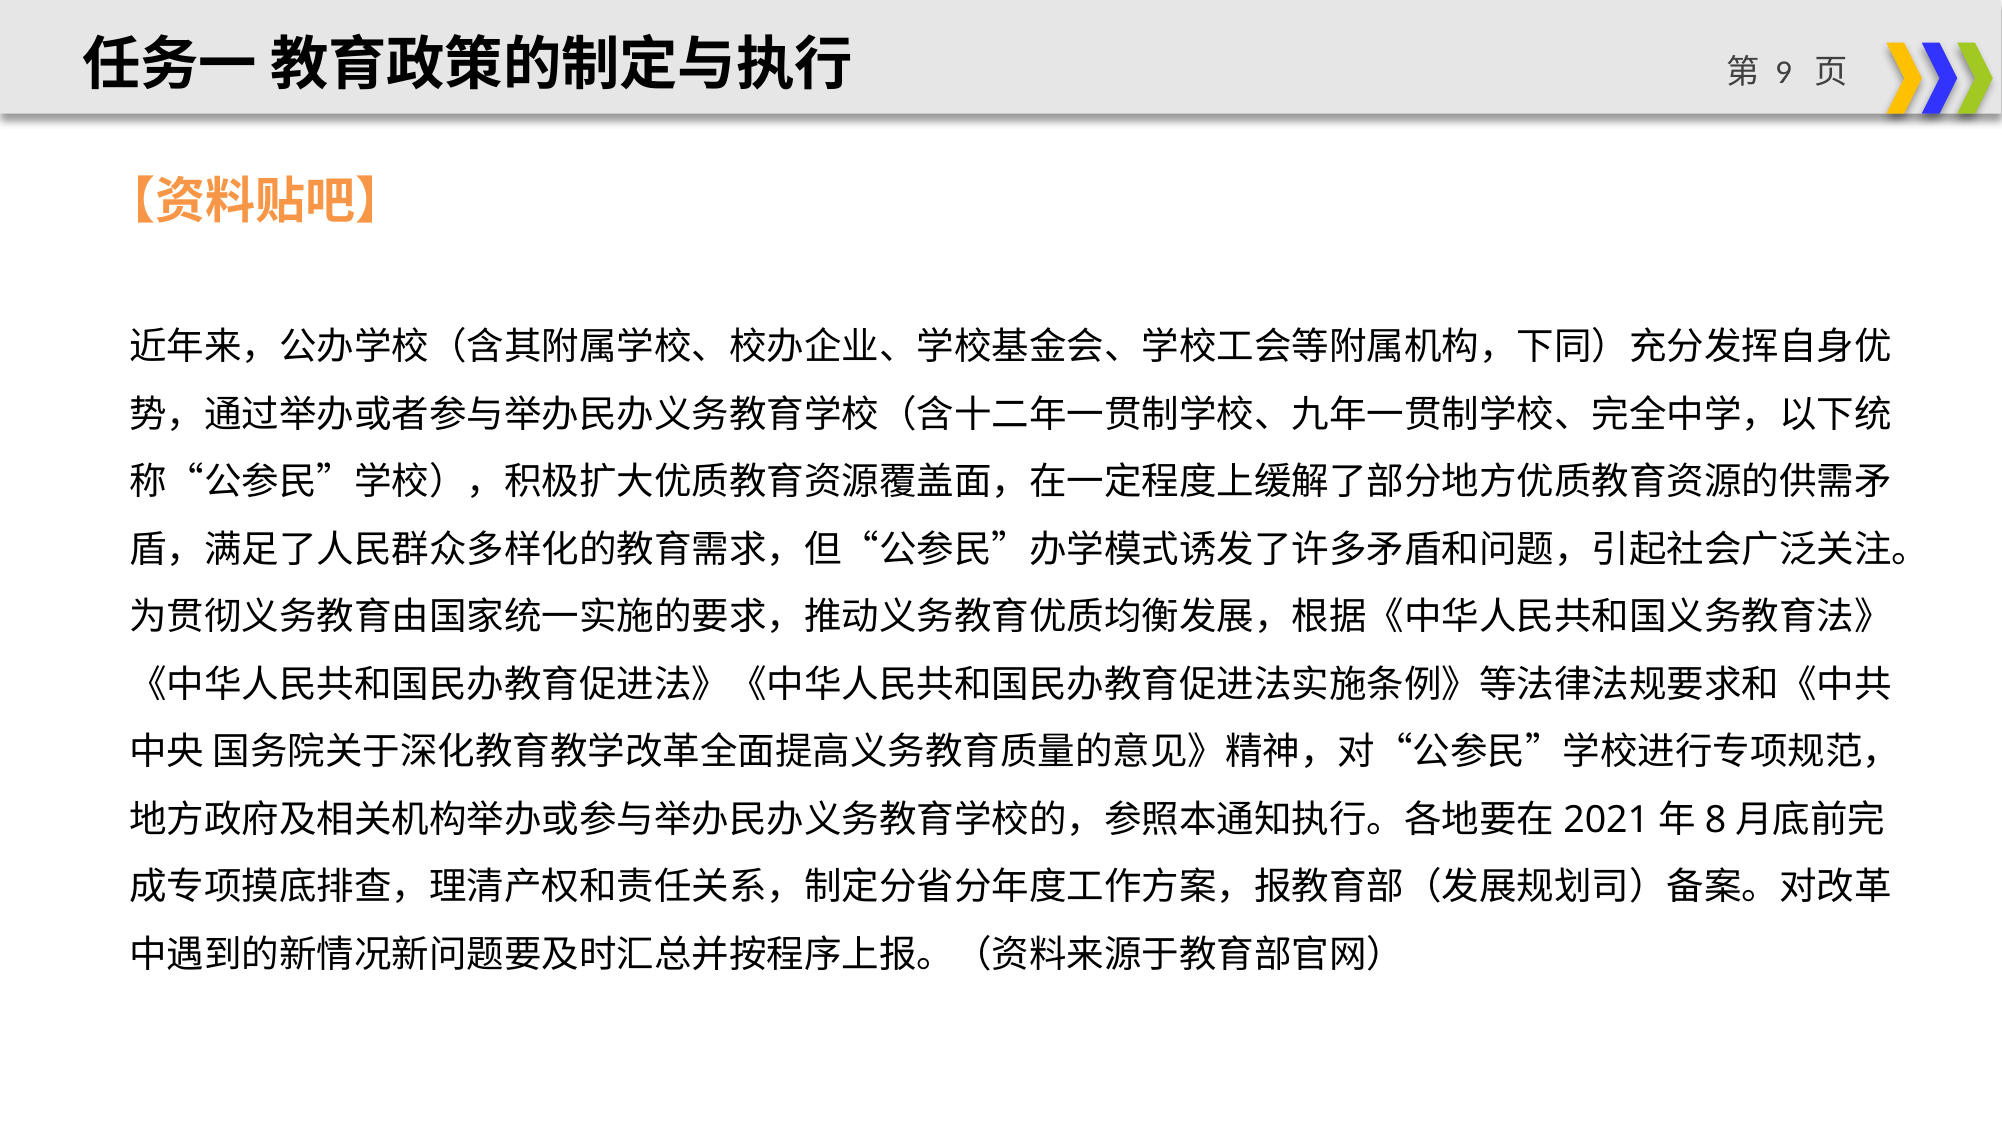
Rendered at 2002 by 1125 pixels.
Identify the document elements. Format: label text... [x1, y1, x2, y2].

text_box 近年来，公办学校（含其附属学校、校办企业、学校基金会、学校工会等附属机构，下同）充分发挥自身优势，通过举办或者参与举办民办义务教育学校（含十二年一贯制学校、九年一贯制学校、完全中学，以下统称“公参民”学校），积极扩大优质教育资源覆盖面，在一定程度上缓解了部分地方优质教育资源的供需矛盾，满足了人民群众多样化的教育需求，但“公参民”办学模式诱发了许多矛盾和问题，引起社会广泛关注。为贯彻义务教育由国家统一实施的要求，推动义务教育优质均衡发展，根据《中华人民共和国义务教育法》《中华人民共和国民办教育促进法》《中华人民共和国民办教育促进法实施条例》等法律法规要求和《中共中央 国务院关于深化教育教学改革全面提高义务教育质量的意见》精神，对“公参民”学校进行专项规范，地方政府及相关机构举办或参与举办民办义务教育学校的，参照本通知执行。各地要在2021年8月底前完成专项摸底排查，理清产权和责任关系，制定分省分年度工作方案，报教育部（发展规划司）备案。对改革中遇到的新情况新问题要及时汇总并按程序上报。（资料来源于教育部官网） [114, 292, 1909, 983]
text_box 任务一 教育政策的制定与执行 [67, 19, 1008, 104]
text_box 【资料贴吧】 [90, 160, 806, 236]
